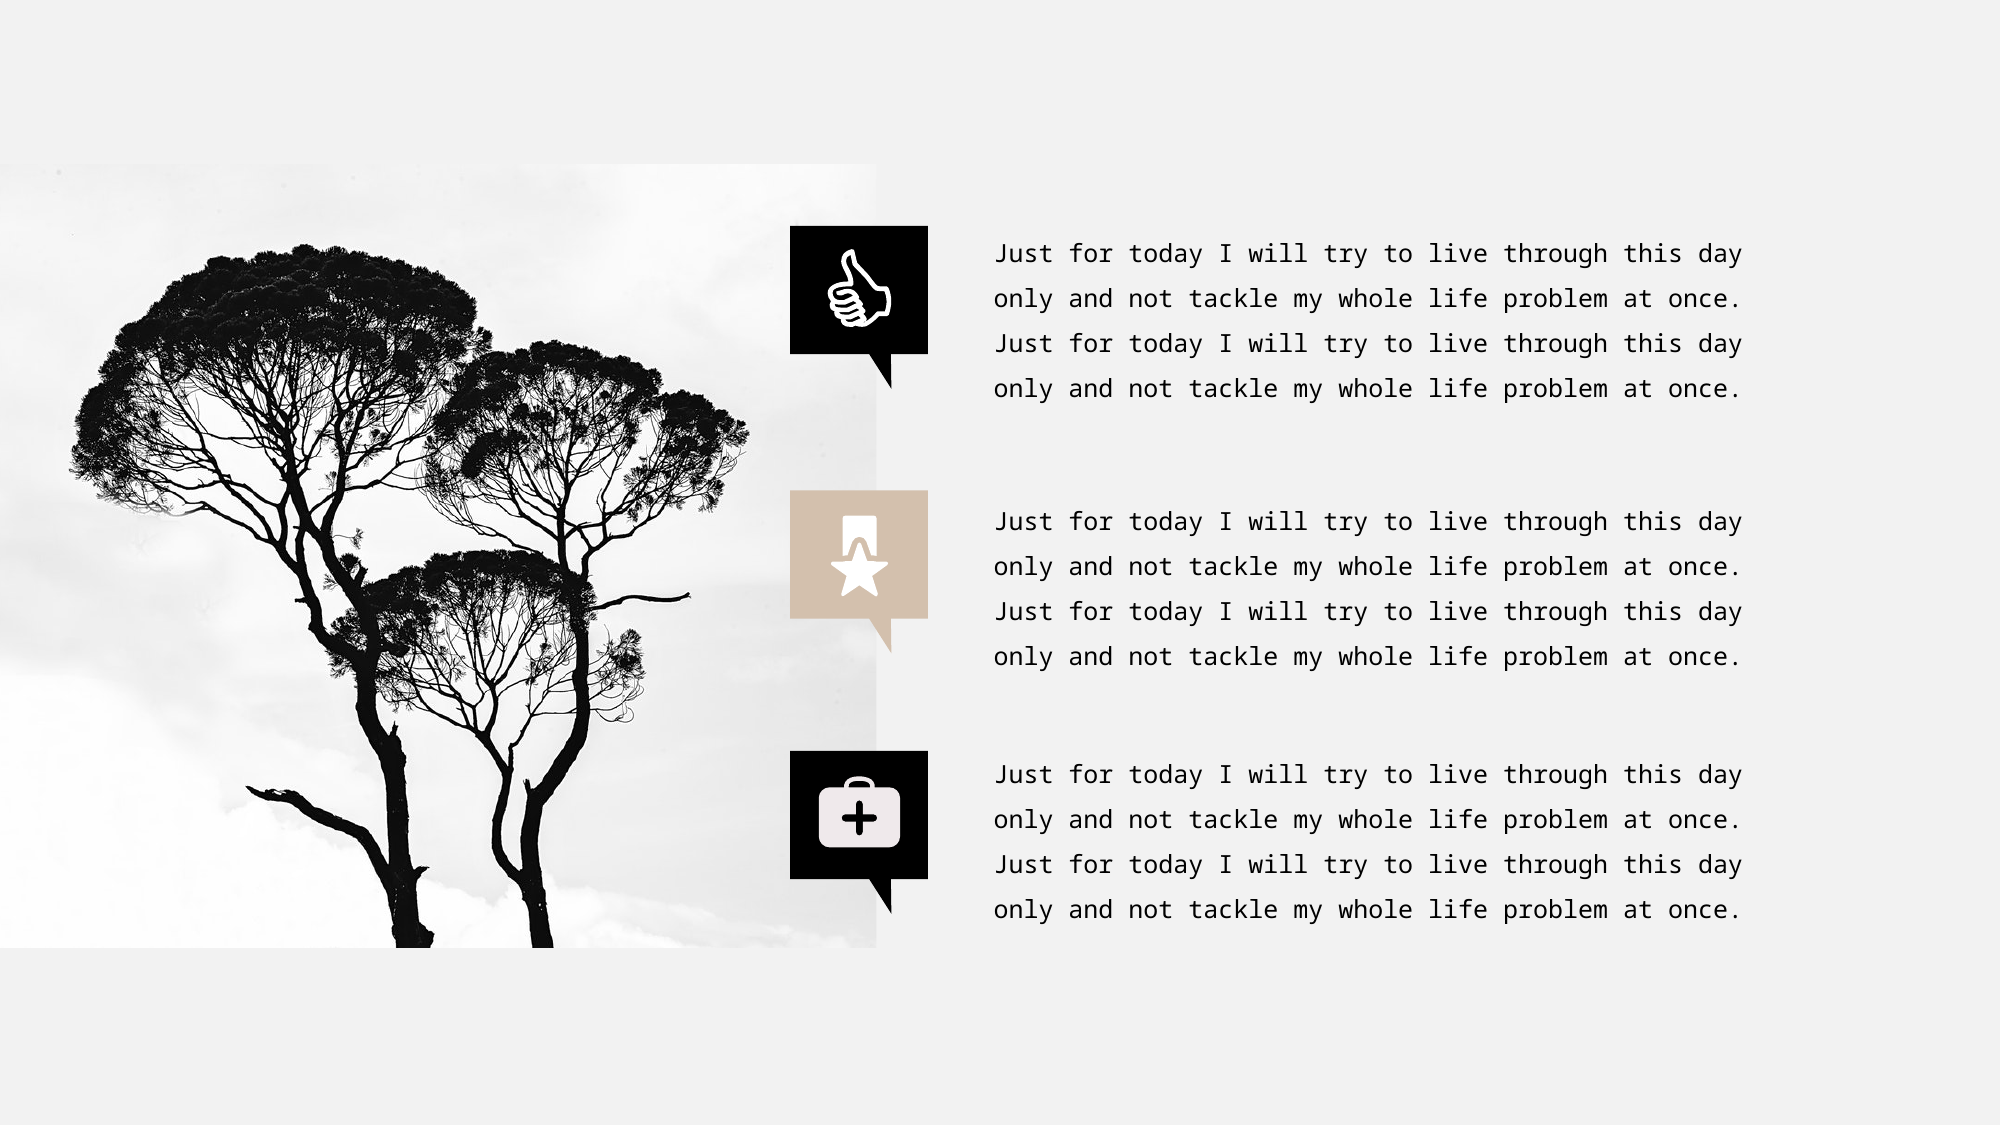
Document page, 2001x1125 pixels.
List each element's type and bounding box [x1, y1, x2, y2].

picture [0, 164, 877, 948]
text_box [790, 482, 1787, 675]
text_box [790, 215, 1787, 407]
text_box [790, 736, 1787, 928]
